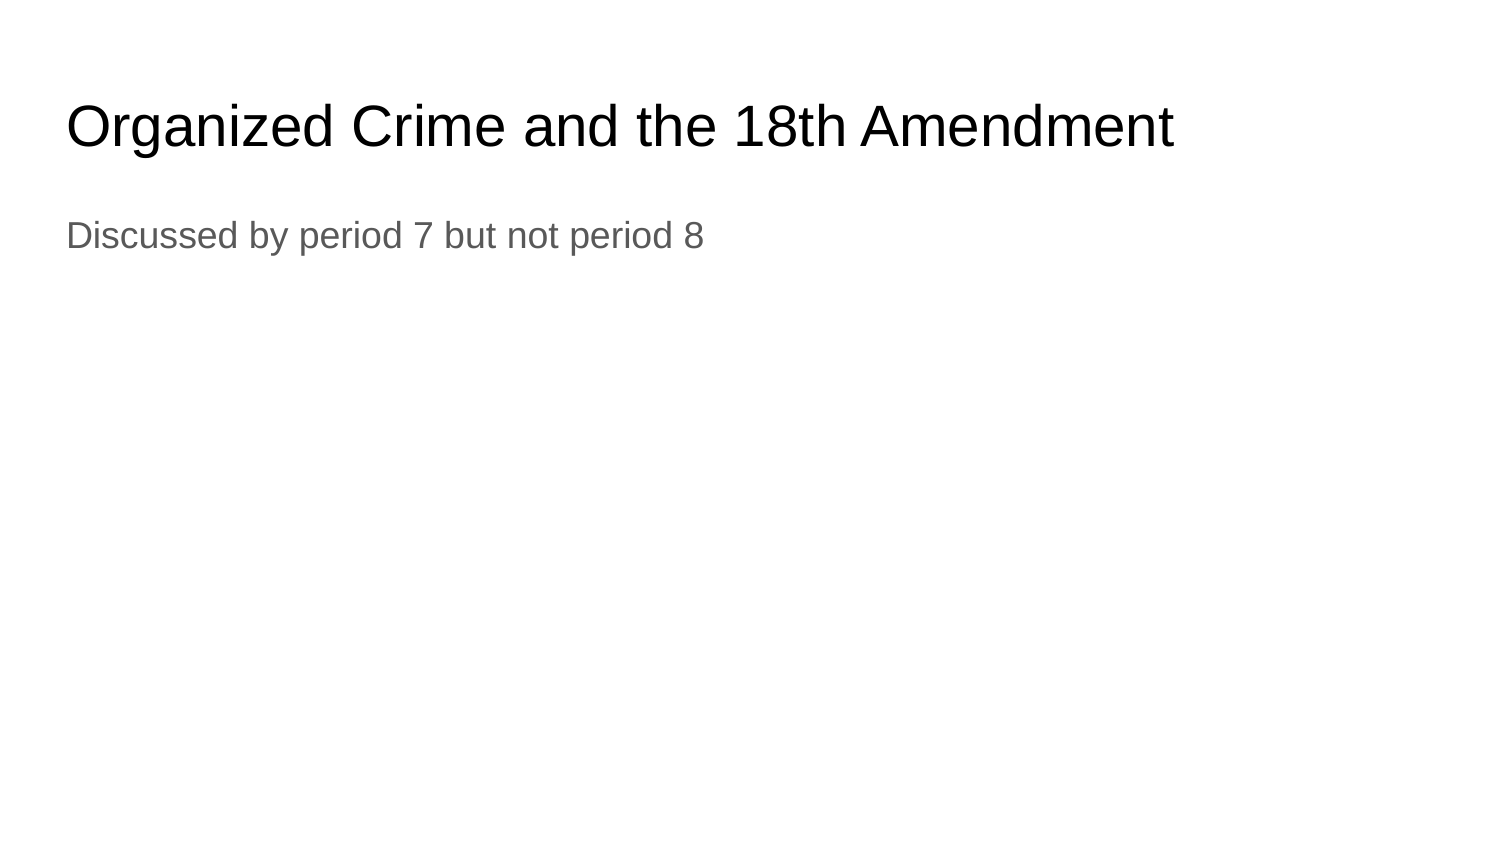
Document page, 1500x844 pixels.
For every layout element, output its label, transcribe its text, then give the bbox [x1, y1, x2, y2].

list Discussed by period 7 but not period 8 [51, 189, 1449, 750]
title Organized Crime and the 18th Amendment [51, 72, 1449, 167]
